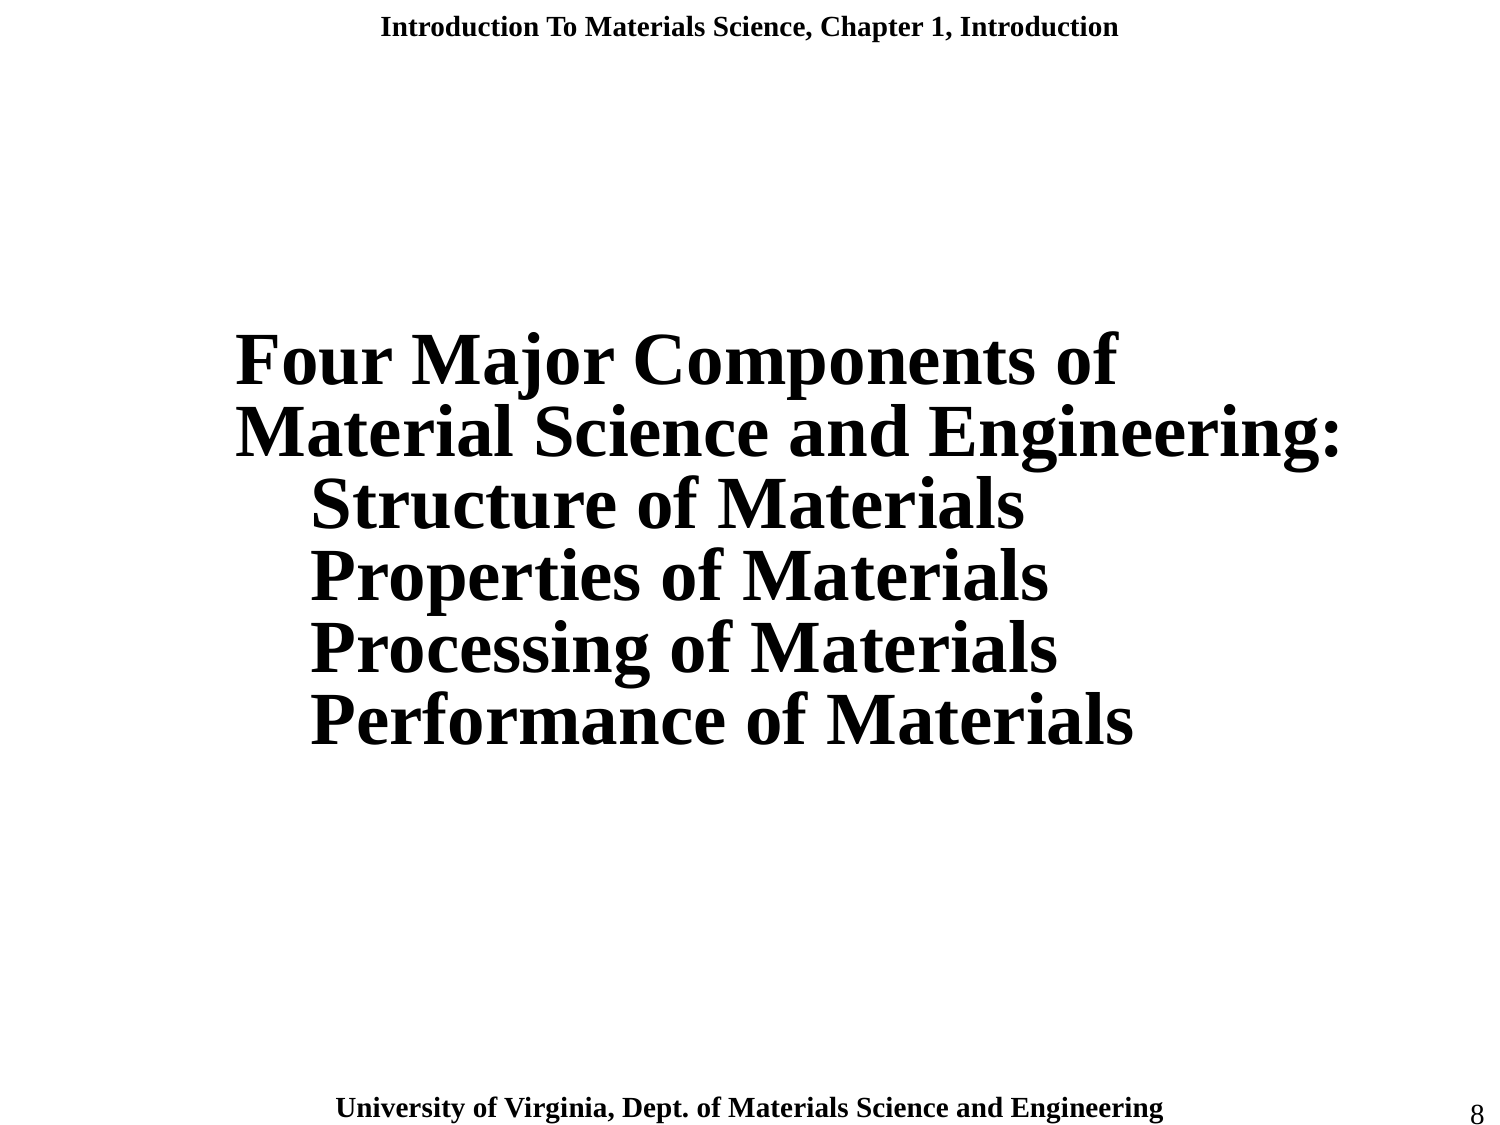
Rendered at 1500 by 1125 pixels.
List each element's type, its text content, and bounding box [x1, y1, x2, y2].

text_box Four Major Components of Material Science and Engineering: Structure of Materials Properties of Materials Processing of Materials Performance of Materials [221, 319, 1397, 767]
slide_number 8 [1420, 1087, 1500, 1125]
